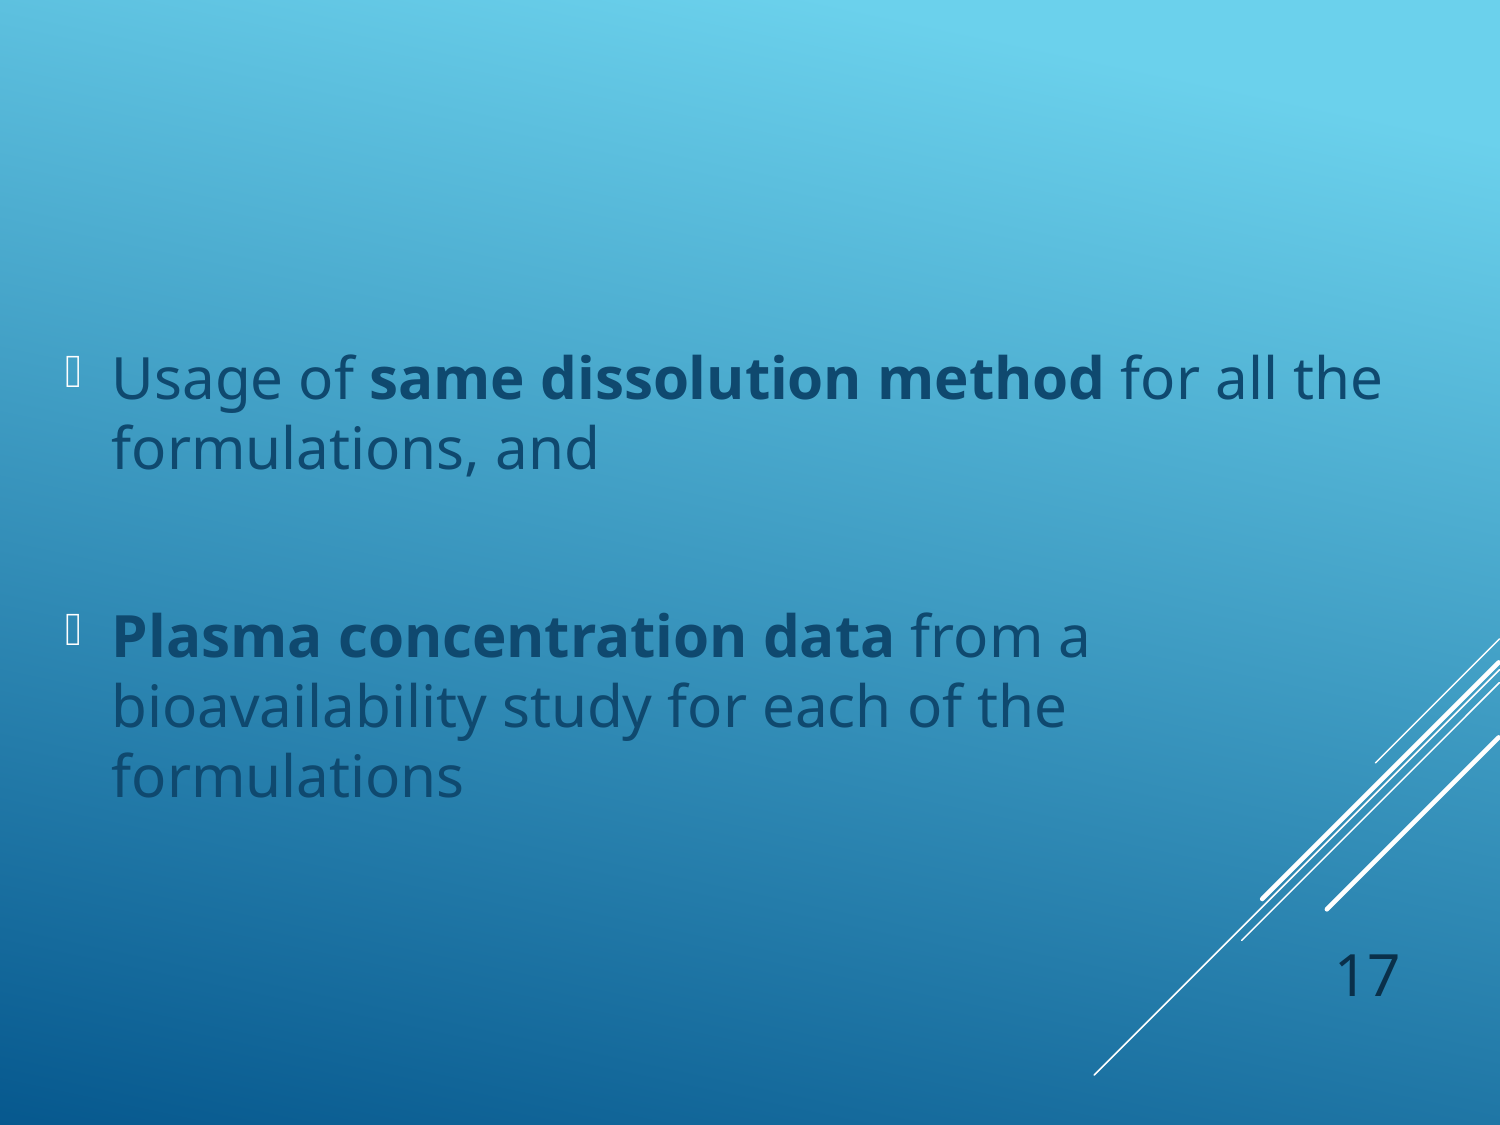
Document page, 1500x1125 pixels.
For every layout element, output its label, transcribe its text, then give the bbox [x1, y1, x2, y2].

list Usage of same dissolution method for all the formulations, and Plasma concentration data from a bioavailability study for each of the formulations [50, 200, 1450, 950]
slide_number 17 [1275, 915, 1416, 1025]
